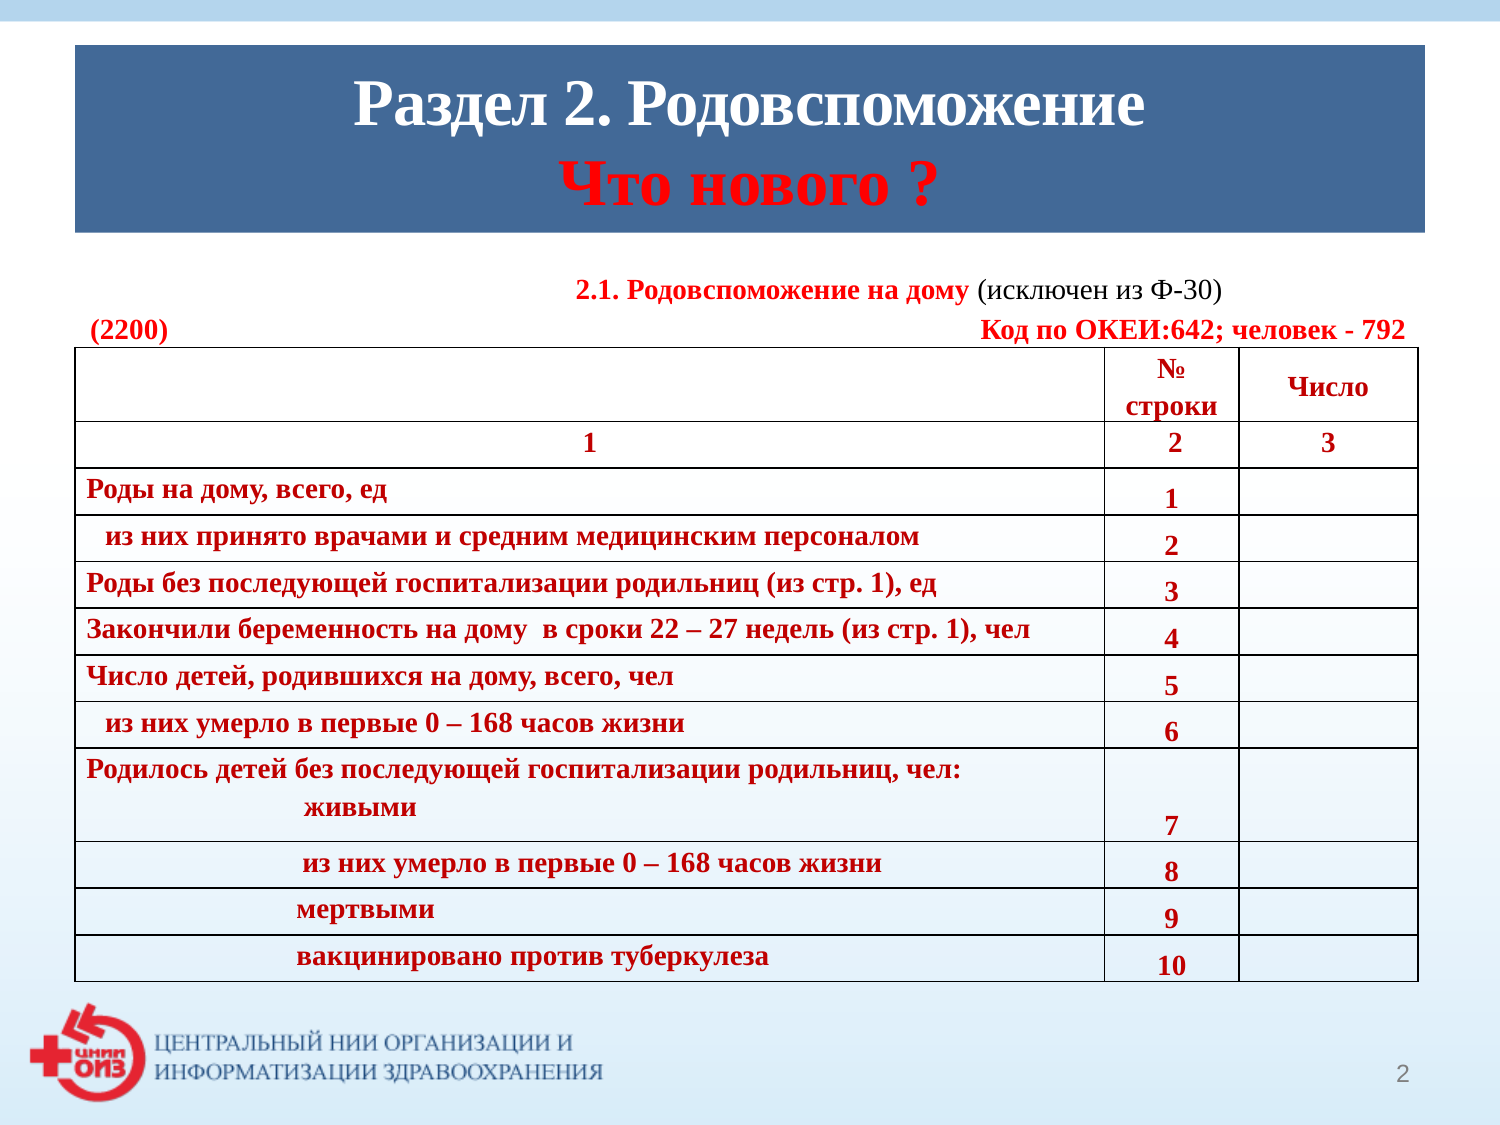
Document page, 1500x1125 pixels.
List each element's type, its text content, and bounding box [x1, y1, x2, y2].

table_cell из них умерло в первые 0 – 168 часов жизни [76, 842, 1104, 887]
table_cell 1 [76, 422, 1104, 467]
table_cell 1 [1105, 469, 1238, 514]
table_cell Закончили беременность на дому в сроки 22 – 27 недель (из стр. 1), чел [76, 609, 1104, 654]
table_cell вакцинировано против туберкулеза [76, 936, 1104, 981]
table_cell [1240, 562, 1417, 607]
table_header Число [1240, 348, 1417, 421]
table_cell 3 [1240, 422, 1417, 467]
title Раздел 2. Родовспоможение Что нового ? [75, 45, 1425, 233]
table_cell [1240, 889, 1417, 934]
table_cell 7 [1105, 749, 1238, 841]
table_cell [1240, 516, 1417, 561]
table_cell 2 [1105, 516, 1238, 561]
table_cell из них умерло в первые 0 – 168 часов жизни [76, 702, 1104, 747]
table_cell 2 [1105, 422, 1238, 467]
slide_number 2 [1074, 1042, 1425, 1103]
table_cell мертвыми [76, 889, 1104, 934]
list 2.1. Родовспоможение на дому (исключен из Ф-30) (2200) Код по ОКЕИ:642; человек - 792 [75, 262, 1425, 1005]
table_cell Роды без последующей госпитализации родильниц (из стр. 1), ед [76, 562, 1104, 607]
table_cell из них принято врачами и средним медицинским персоналом [76, 516, 1104, 561]
table_cell 6 [1105, 702, 1238, 747]
table_cell Число детей, родившихся на дому, всего, чел [76, 656, 1104, 701]
table_cell 4 [1105, 609, 1238, 654]
table_cell 10 [1105, 936, 1238, 981]
picture [0, 0, 1500, 1125]
table_header [76, 348, 1104, 421]
table_cell [1240, 469, 1417, 514]
table_cell [1240, 842, 1417, 887]
table_cell Роды на дому, всего, ед [76, 469, 1104, 514]
table_cell [1240, 702, 1417, 747]
table_cell 8 [1105, 842, 1238, 887]
table_cell Родилось детей без последующей госпитализации родильниц, чел: живыми [76, 749, 1104, 841]
table_cell [1240, 609, 1417, 654]
table_cell [1240, 749, 1417, 841]
table_header № строки [1105, 348, 1238, 421]
table_cell 9 [1105, 889, 1238, 934]
table_cell [1240, 936, 1417, 981]
table_cell 3 [1105, 562, 1238, 607]
table_cell [1240, 656, 1417, 701]
table_cell 5 [1105, 656, 1238, 701]
